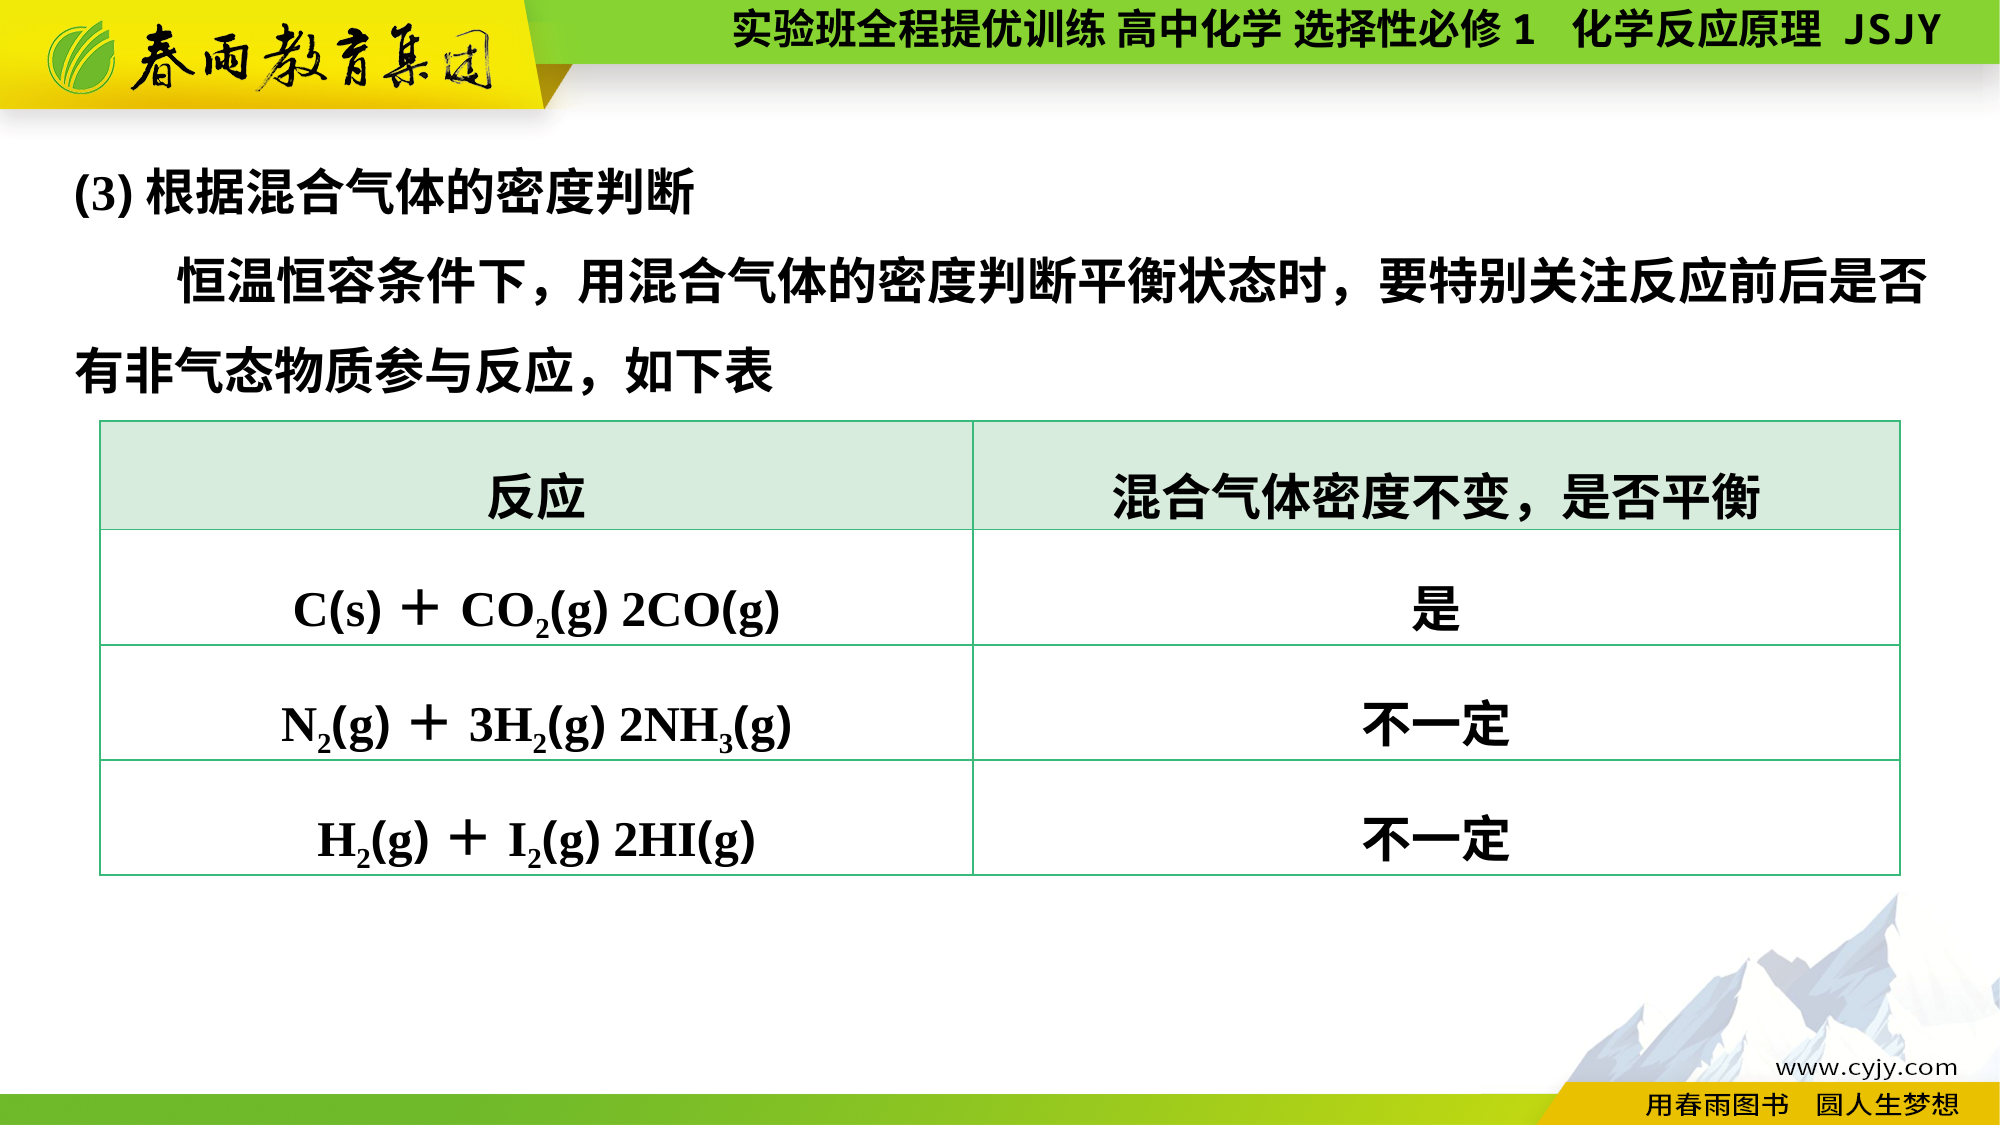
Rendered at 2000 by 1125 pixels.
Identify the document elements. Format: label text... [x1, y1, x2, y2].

list (3)根据混合气体的密度判断 恒温恒容条件下，用混合气体的密度判断平衡状态时，要特别关注反应前后是否有非气态物质参与反应，如下表 [59, 122, 1944, 411]
picture [0, 0, 2000, 1125]
